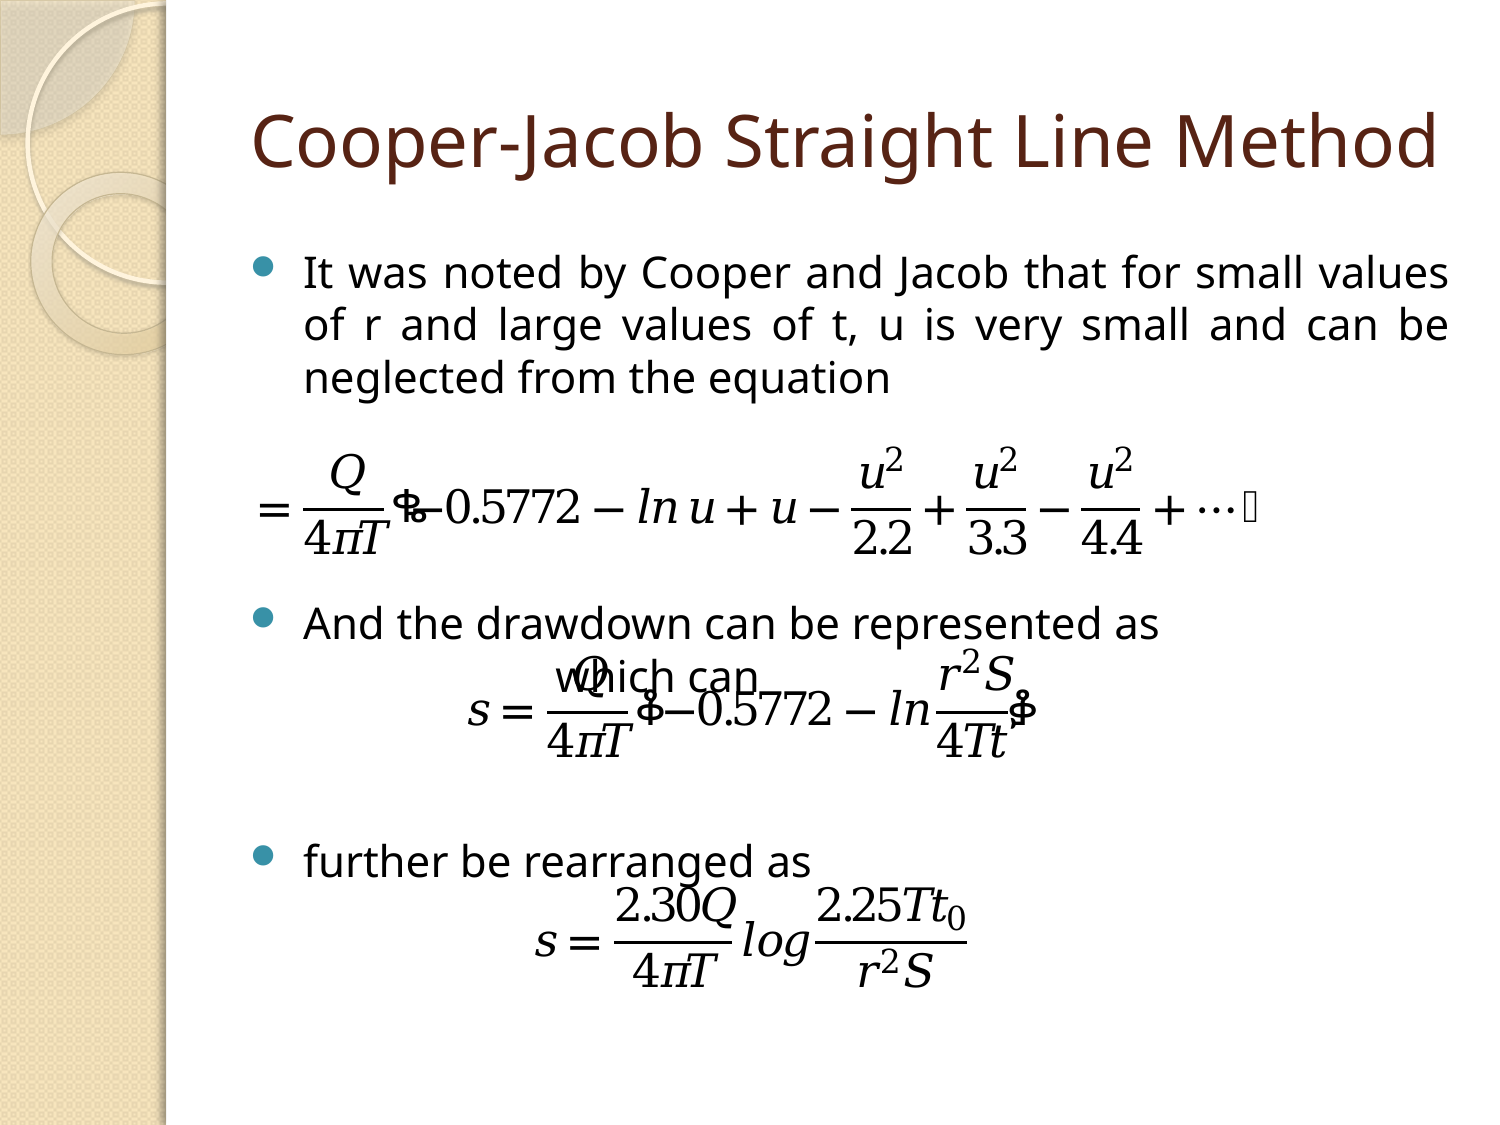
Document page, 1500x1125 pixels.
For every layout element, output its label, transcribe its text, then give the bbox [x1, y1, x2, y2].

picture [448, 647, 1050, 785]
title Cooper-Jacob Straight Line Method [235, 45, 1466, 233]
list It was noted by Cooper and Jacob that for small values of r and large values of t, u is very small and can be neglected from the equation And the drawdown can be represented as which can further be rearranged as [235, 237, 1466, 1025]
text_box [205, 444, 1294, 571]
picture [499, 883, 1001, 1010]
